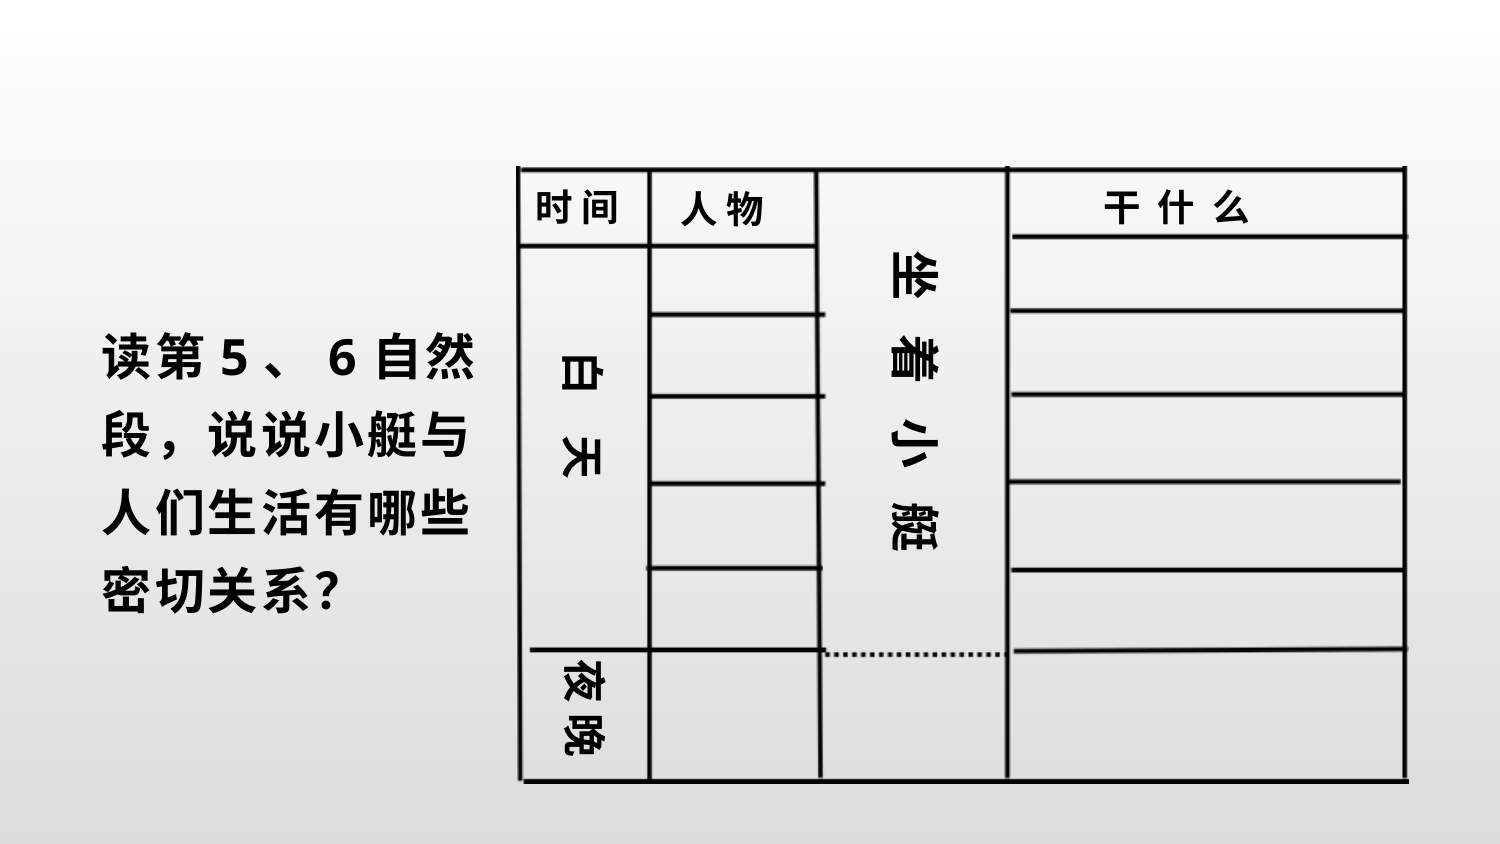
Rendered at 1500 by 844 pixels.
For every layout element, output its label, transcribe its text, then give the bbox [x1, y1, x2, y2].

picture [516, 166, 1409, 784]
text_box 读第5、6自然段，说说小艇与人们生活有哪些密切关系？ [90, 302, 495, 659]
